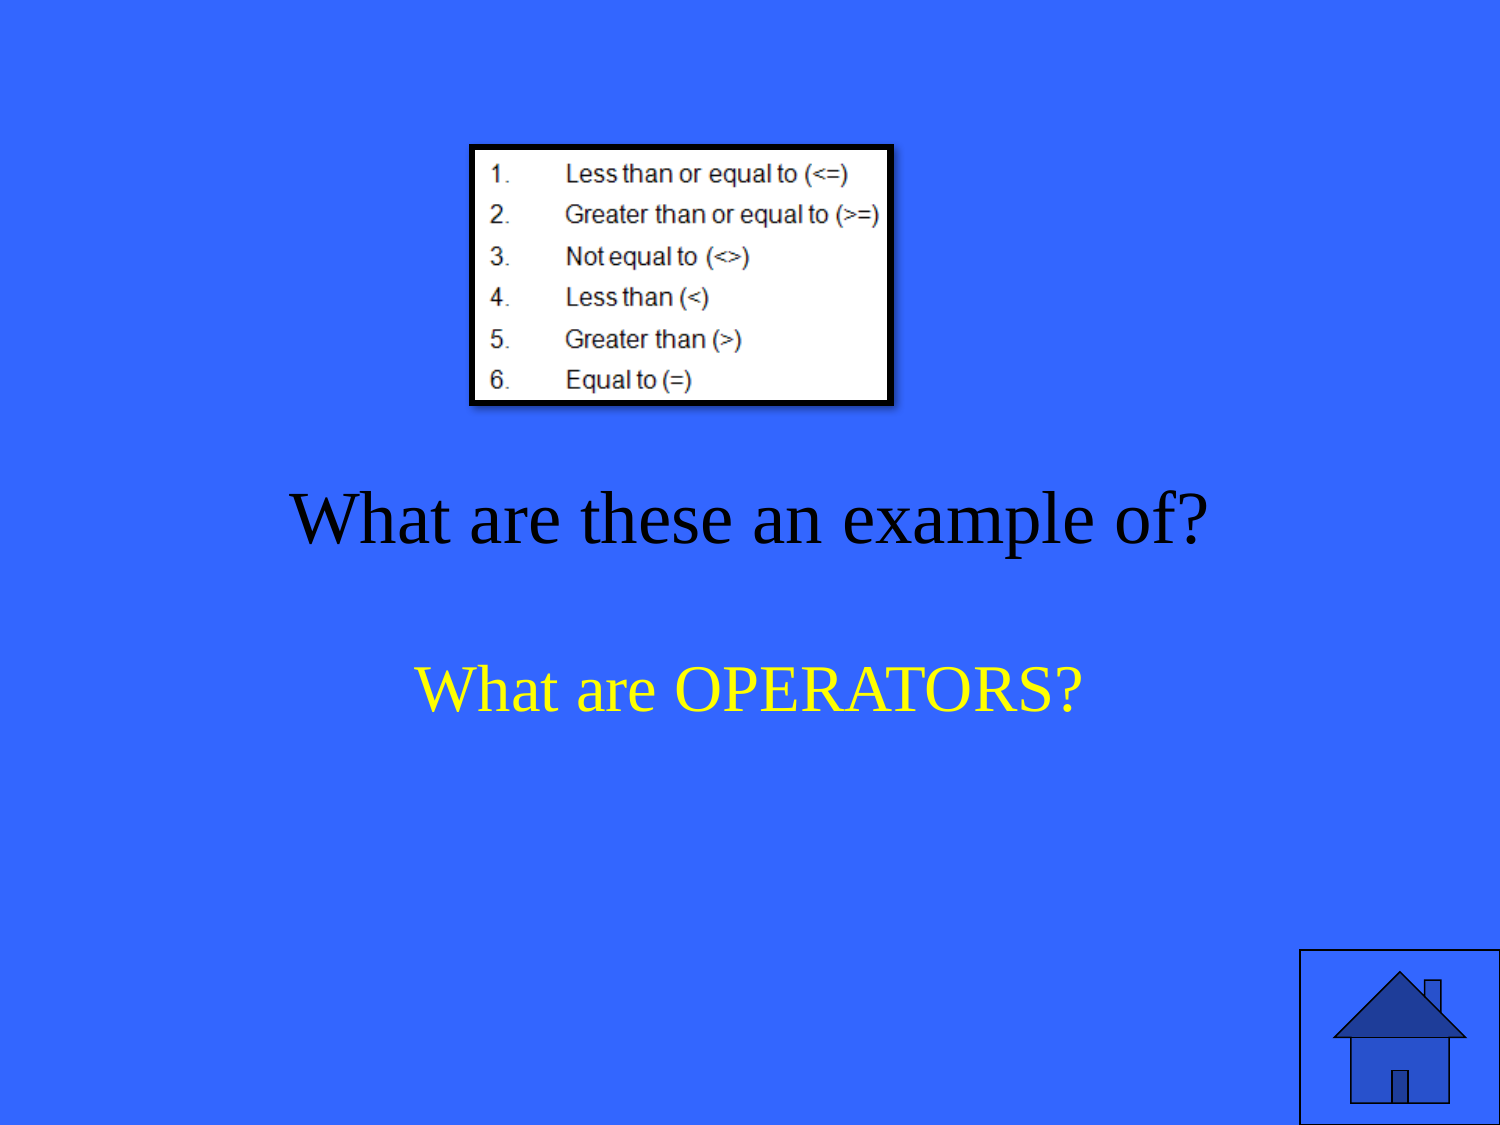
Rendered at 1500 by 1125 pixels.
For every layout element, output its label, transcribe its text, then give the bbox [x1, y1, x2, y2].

picture [474, 149, 888, 401]
subtitle What are OPERATORS? [224, 637, 1276, 926]
title What are these an example of? [112, 374, 1388, 563]
text_box [1299, 950, 1500, 1125]
